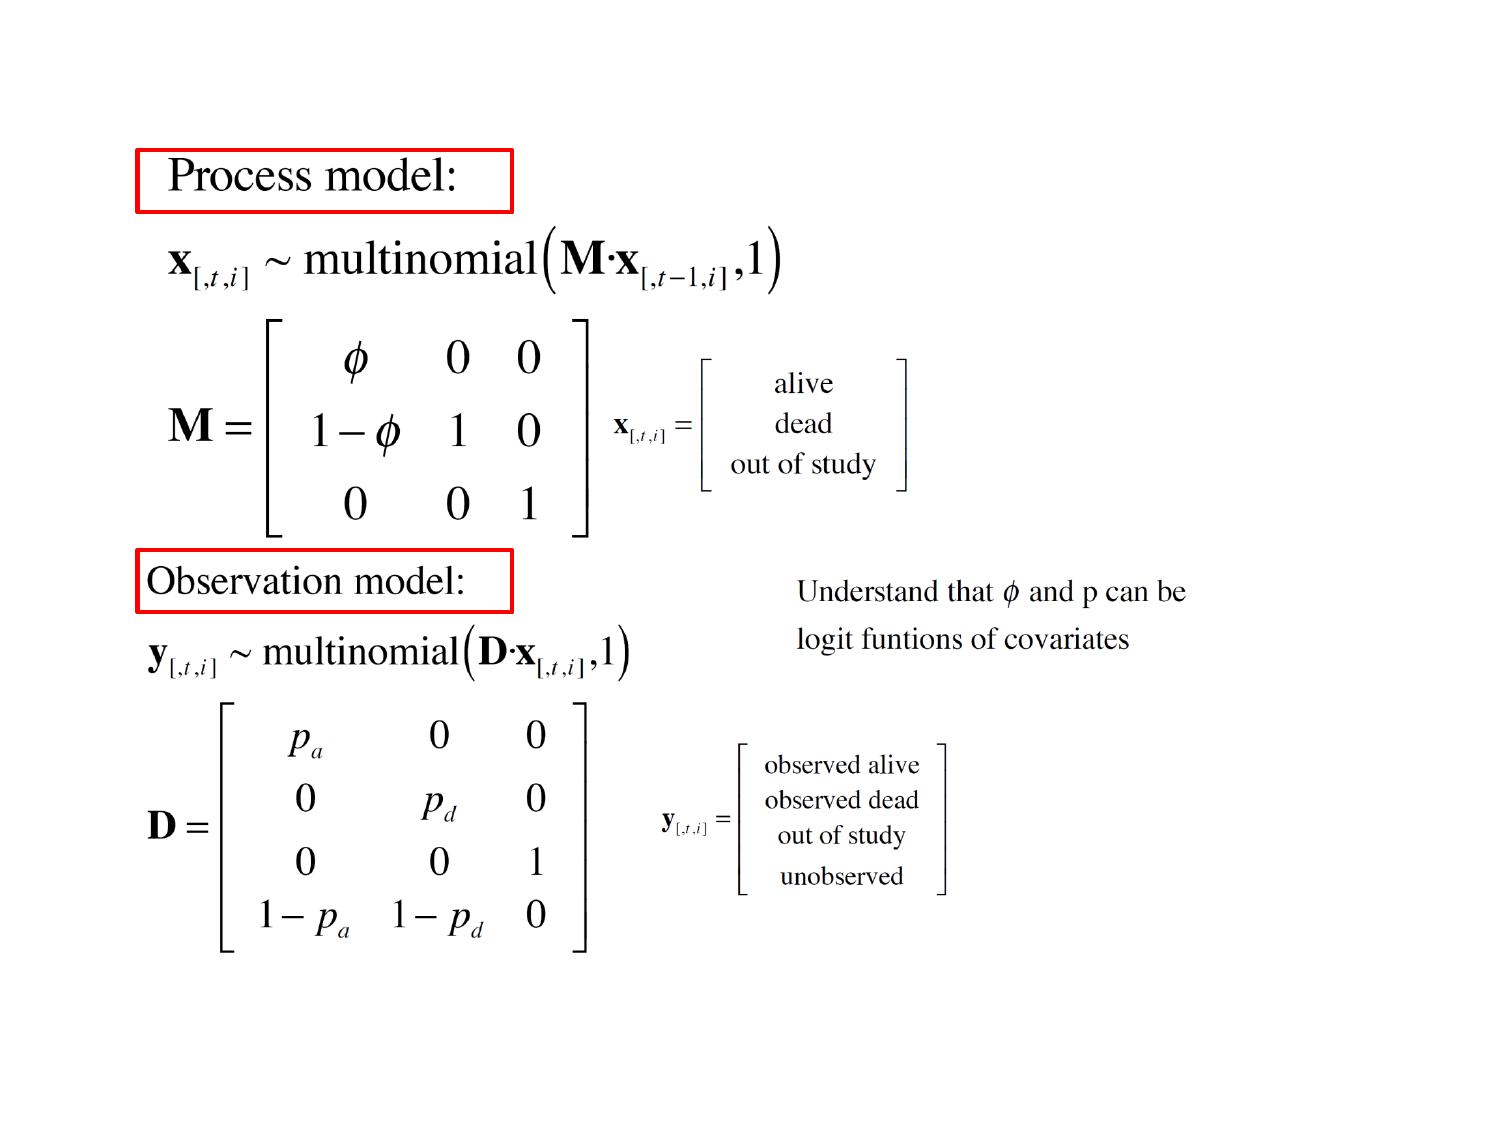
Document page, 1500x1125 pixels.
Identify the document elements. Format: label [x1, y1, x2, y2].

picture [112, 99, 1366, 1072]
